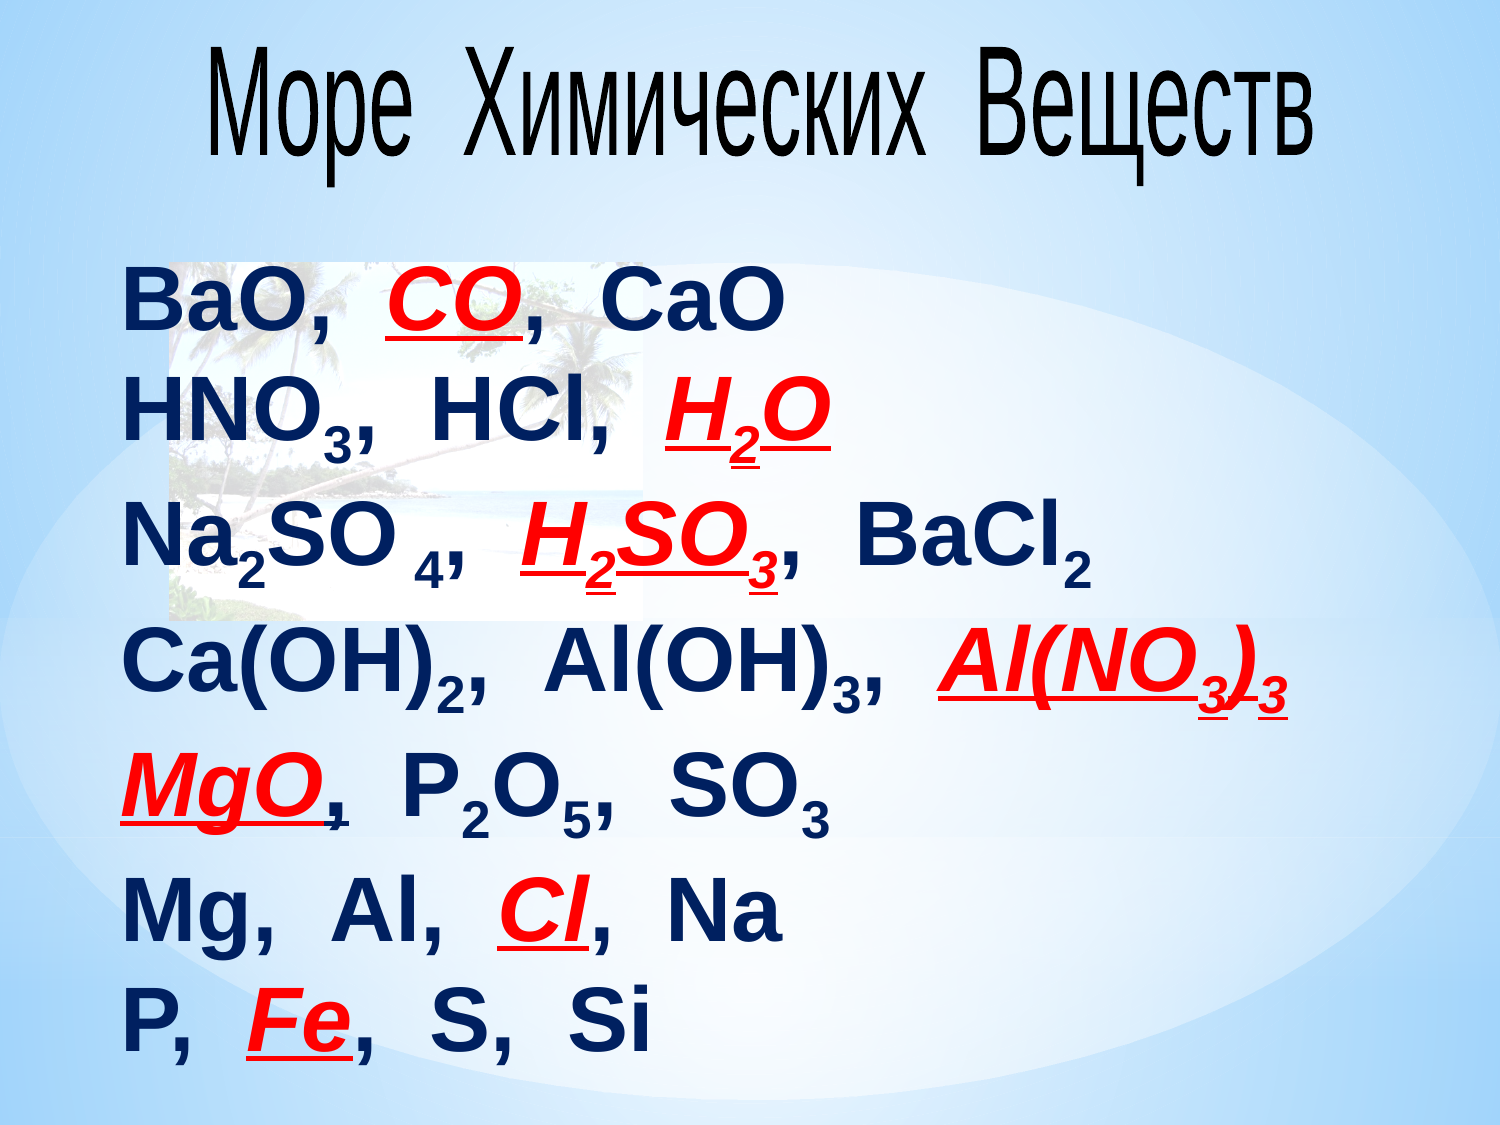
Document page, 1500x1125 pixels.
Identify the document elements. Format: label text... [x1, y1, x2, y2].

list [169, 262, 644, 622]
text_box BaO, CO, CaO HNO3, HCl, H2O Na2SO 4, H2SO3, BaCl2 Ca(OH)2, Al(OH)3, Al(NO3)3 MgO, P2O5, SO3 Mg, Al, Cl, Na P, Fe, S, Si [105, 231, 1393, 1077]
